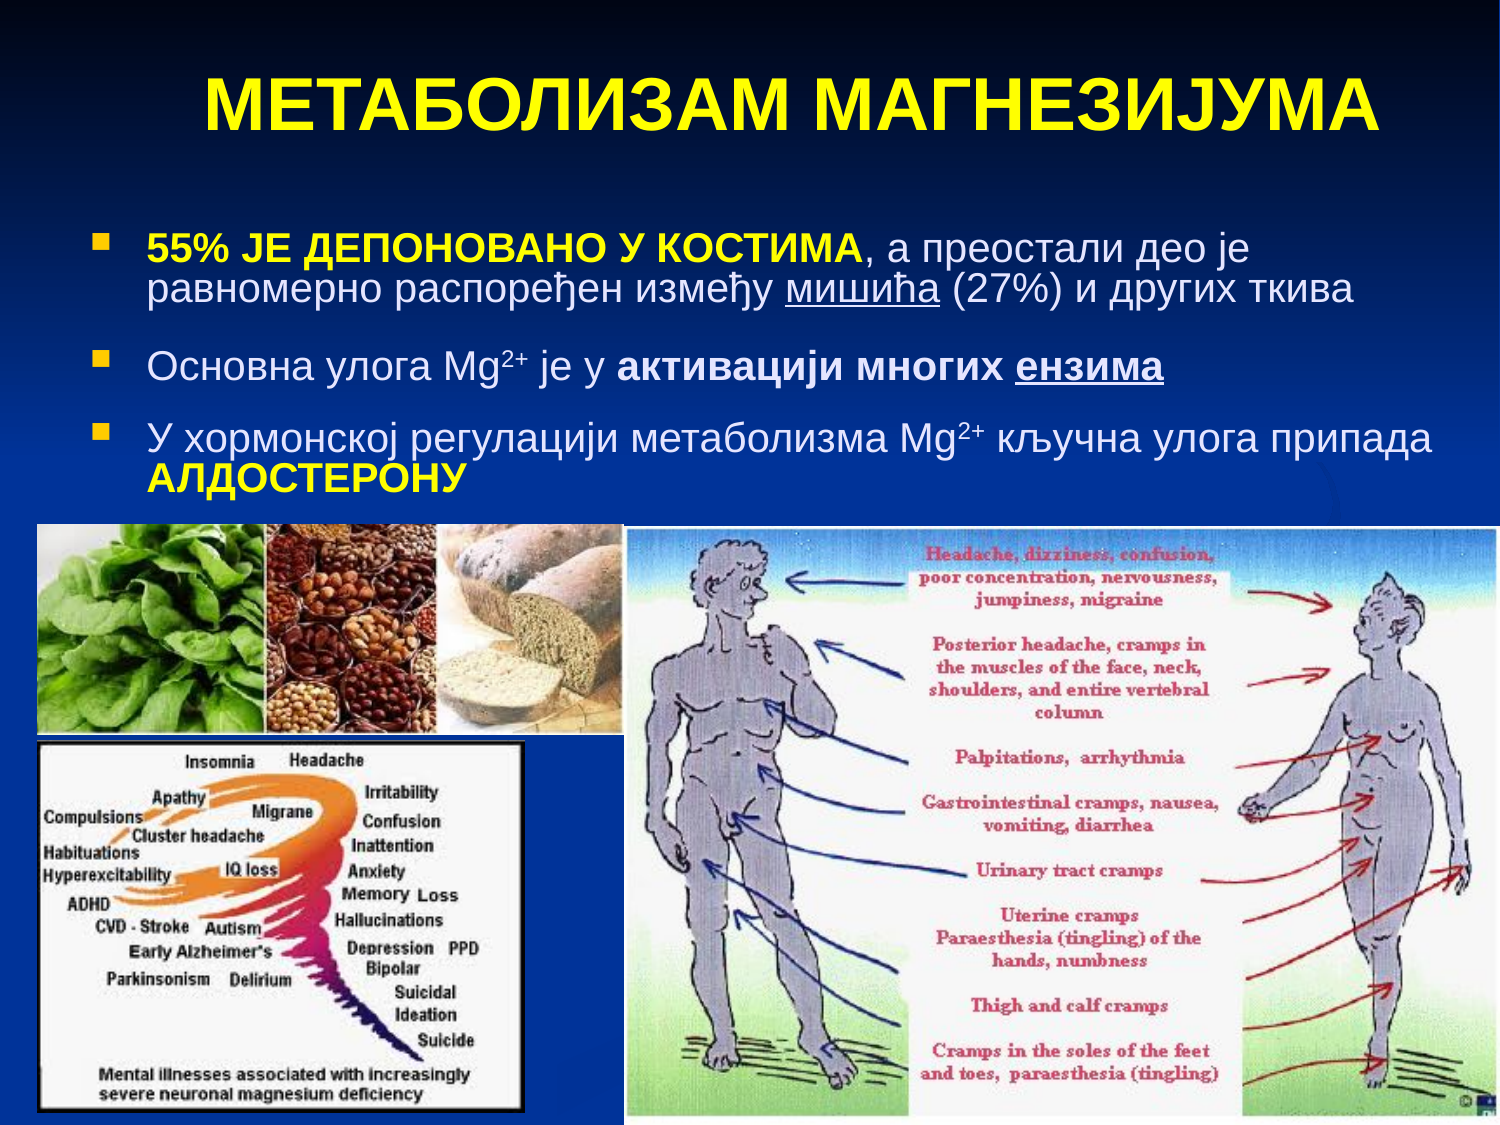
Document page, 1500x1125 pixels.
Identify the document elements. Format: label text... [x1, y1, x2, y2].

picture [37, 524, 1500, 1125]
picture [37, 740, 526, 1113]
title МЕТАБОЛИЗАМ МАГНЕЗИЈУМА [112, 0, 1500, 188]
list 55% ЈЕ ДЕПОНОВАНО У КОСТИМА, а преостали део је равномерно распоређен између мишића (27%) и других ткива Основна улога Mg2+ је у активацији многих ензима У хормонској регулацији метаболизма Mg2+ кључна улога припада АЛДОСТЕРОНУ [74, 174, 1463, 524]
